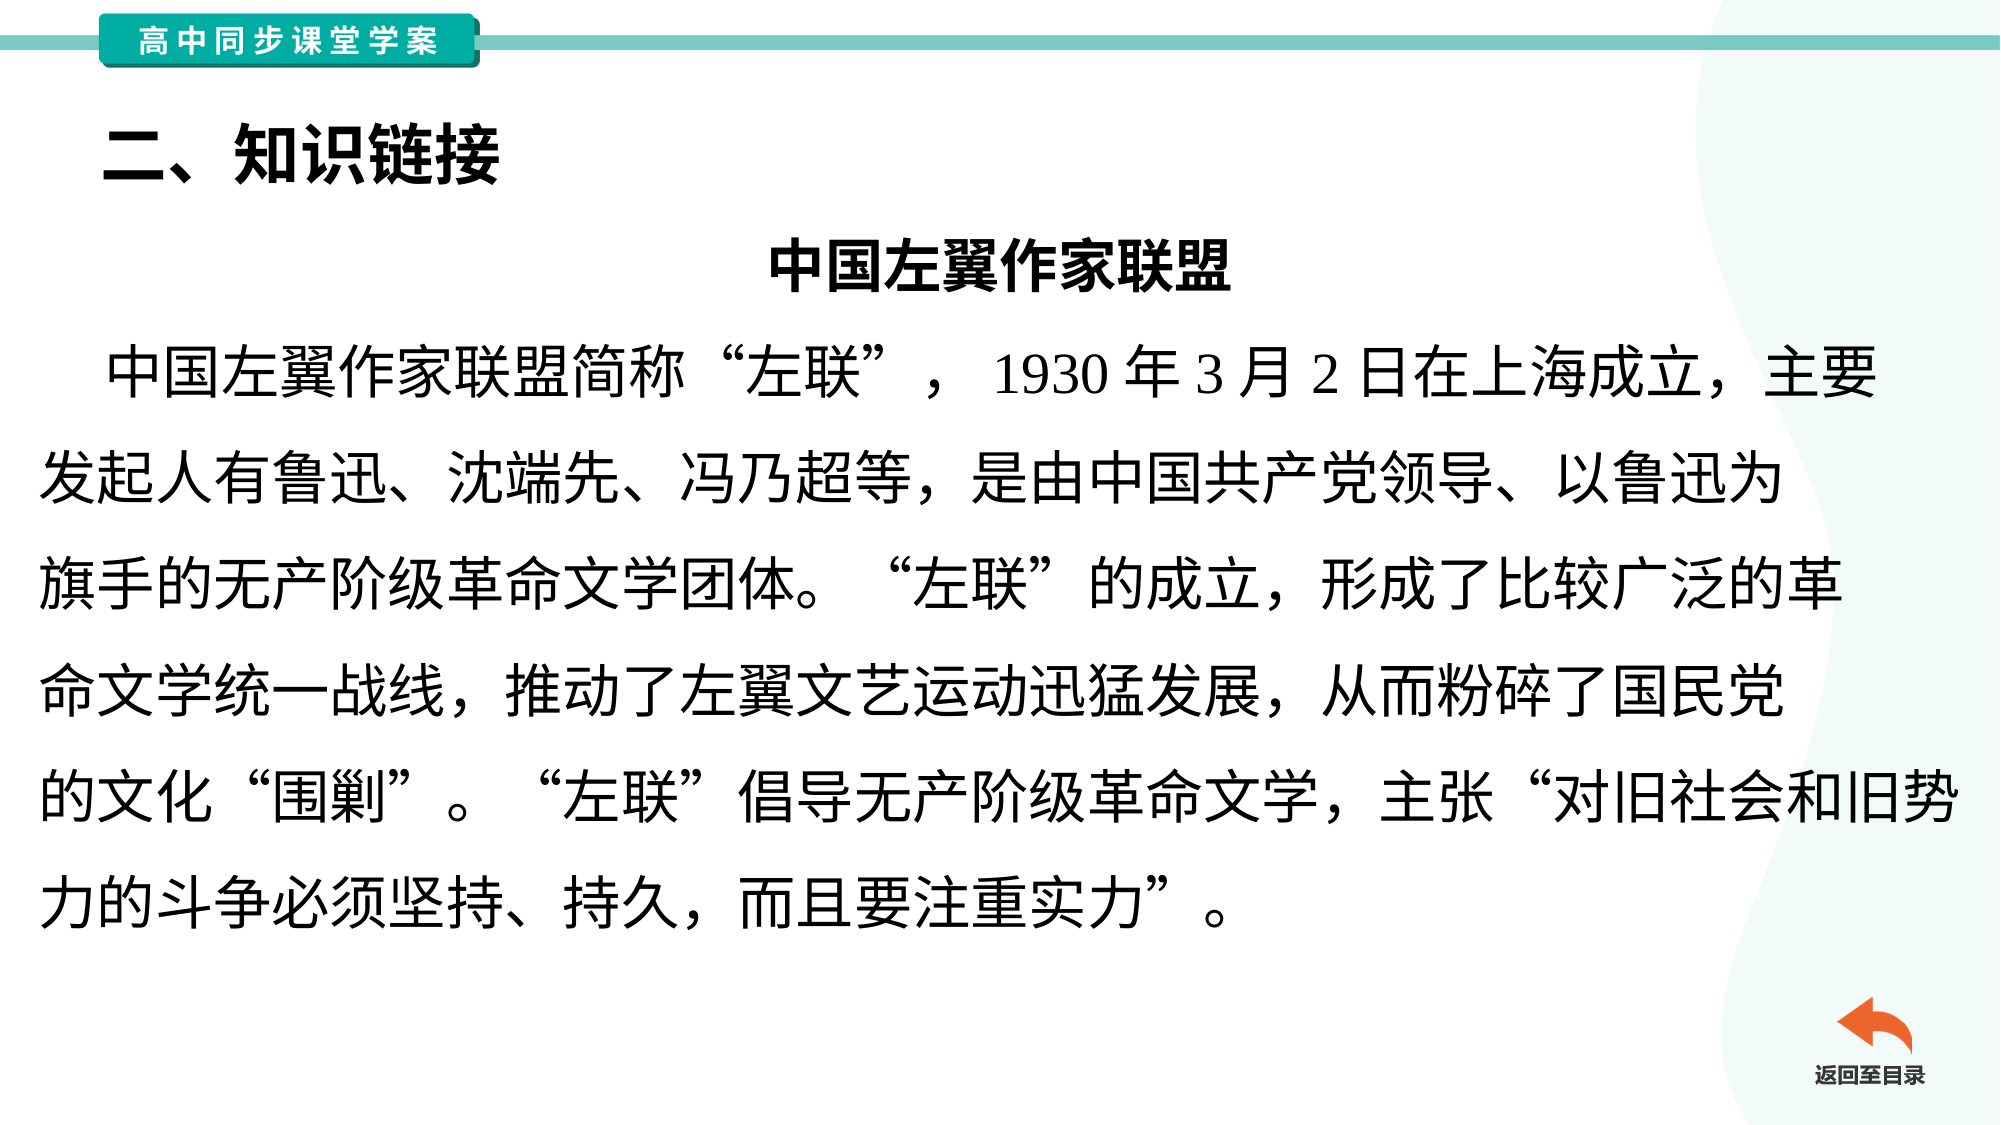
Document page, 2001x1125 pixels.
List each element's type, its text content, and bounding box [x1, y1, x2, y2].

text_box 二、知识链接 [100, 76, 1899, 192]
picture [0, 0, 2000, 1125]
text_box 中国左翼作家联盟 中国左翼作家联盟简称“左联”，1930年3月2日在上海成立，主要 发起人有鲁迅、沈端先、冯乃超等，是由中国共产党领导、以鲁迅为 旗手的无产阶级革命文学团体。“左联”的成立，形成了比较广泛的革 命文学统一战线，推动了左翼文艺运动迅猛发展，从而粉碎了国民党 的文化“围剿”。“左联”倡导无产阶级革命文学，主张“对旧社会和旧势 力的斗争必须坚持、持久，而且要注重实力”。 [100, 192, 1899, 937]
